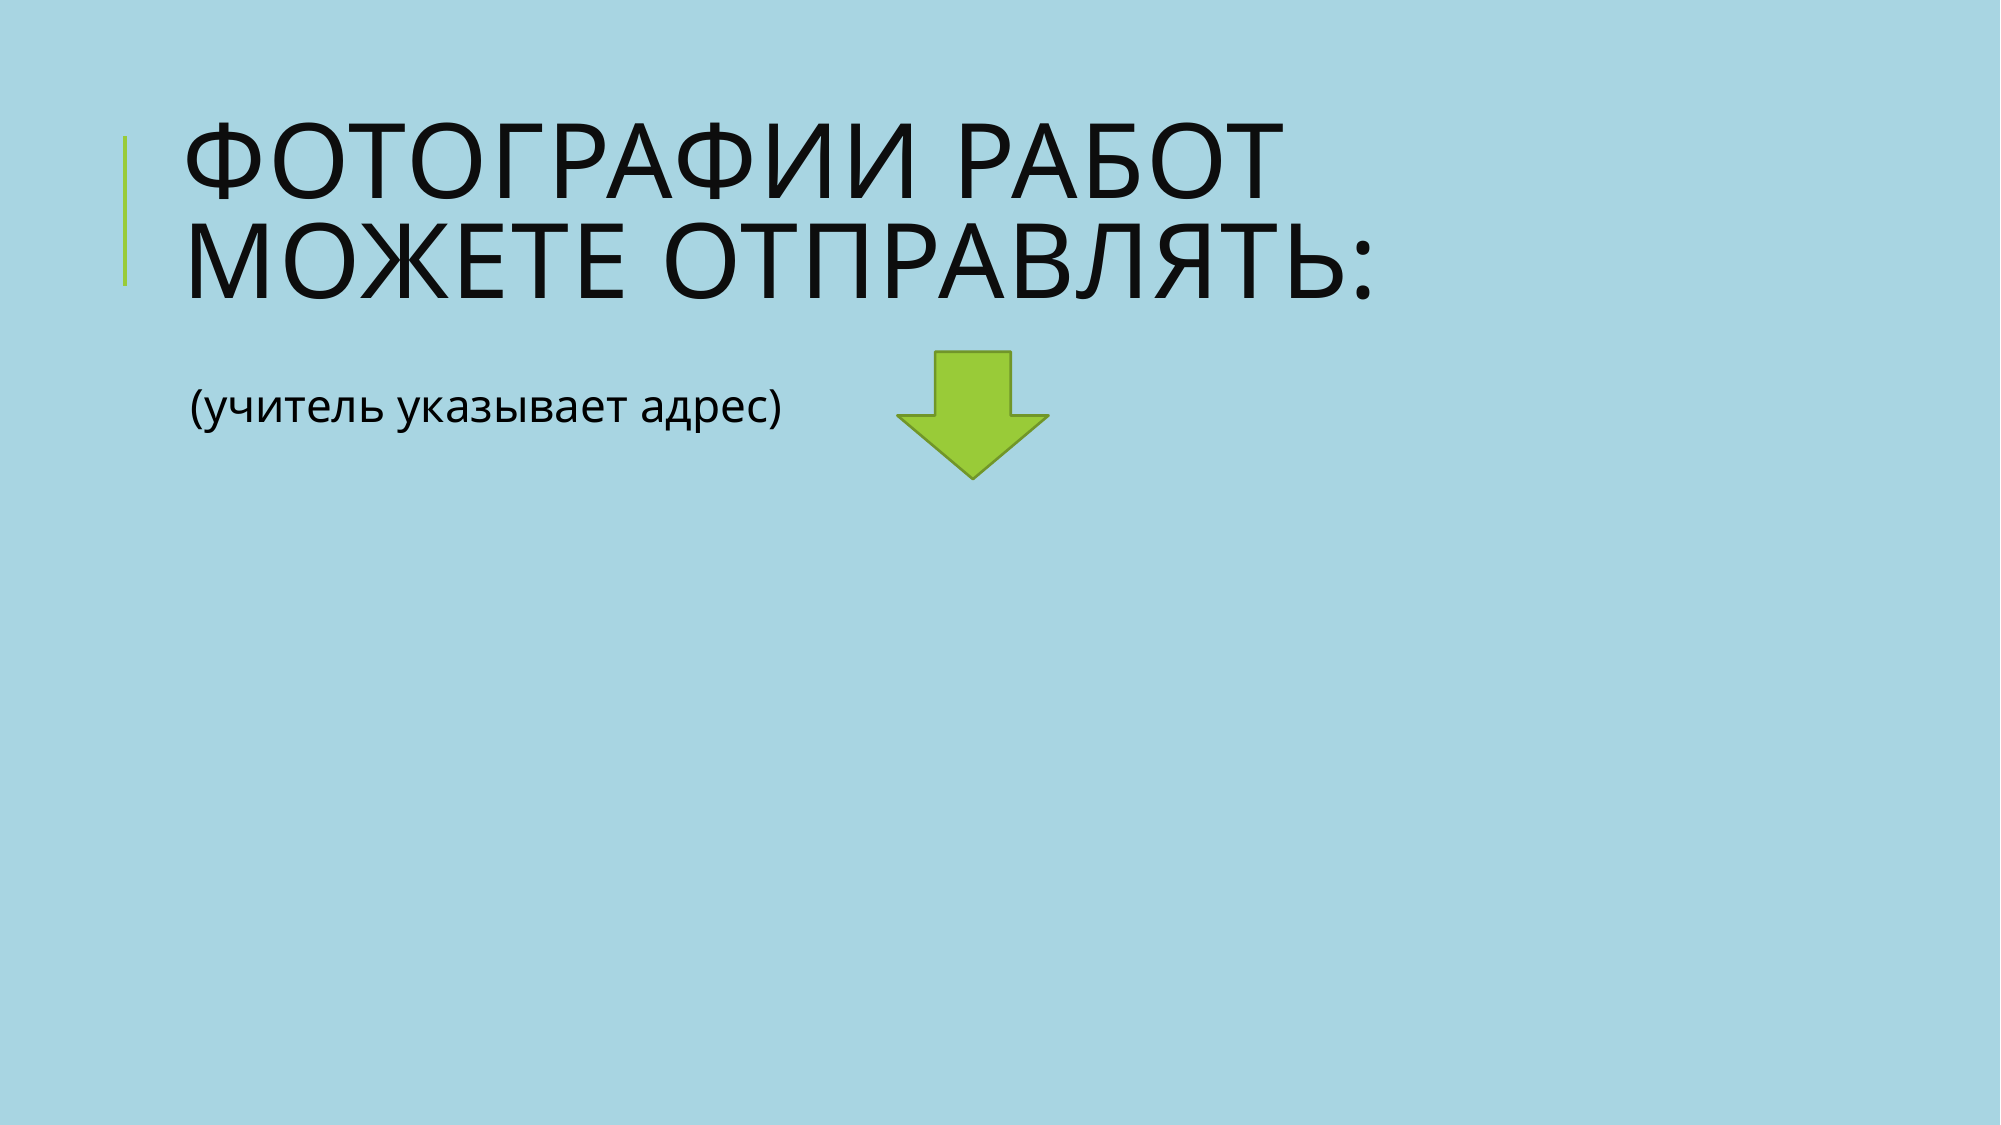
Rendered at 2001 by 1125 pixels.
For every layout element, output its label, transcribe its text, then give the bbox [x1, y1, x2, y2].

text_box [896, 350, 1050, 481]
title Фотографии работ можете отправлять: [168, 96, 1763, 342]
list (учитель указывает адрес) [168, 375, 1763, 1035]
